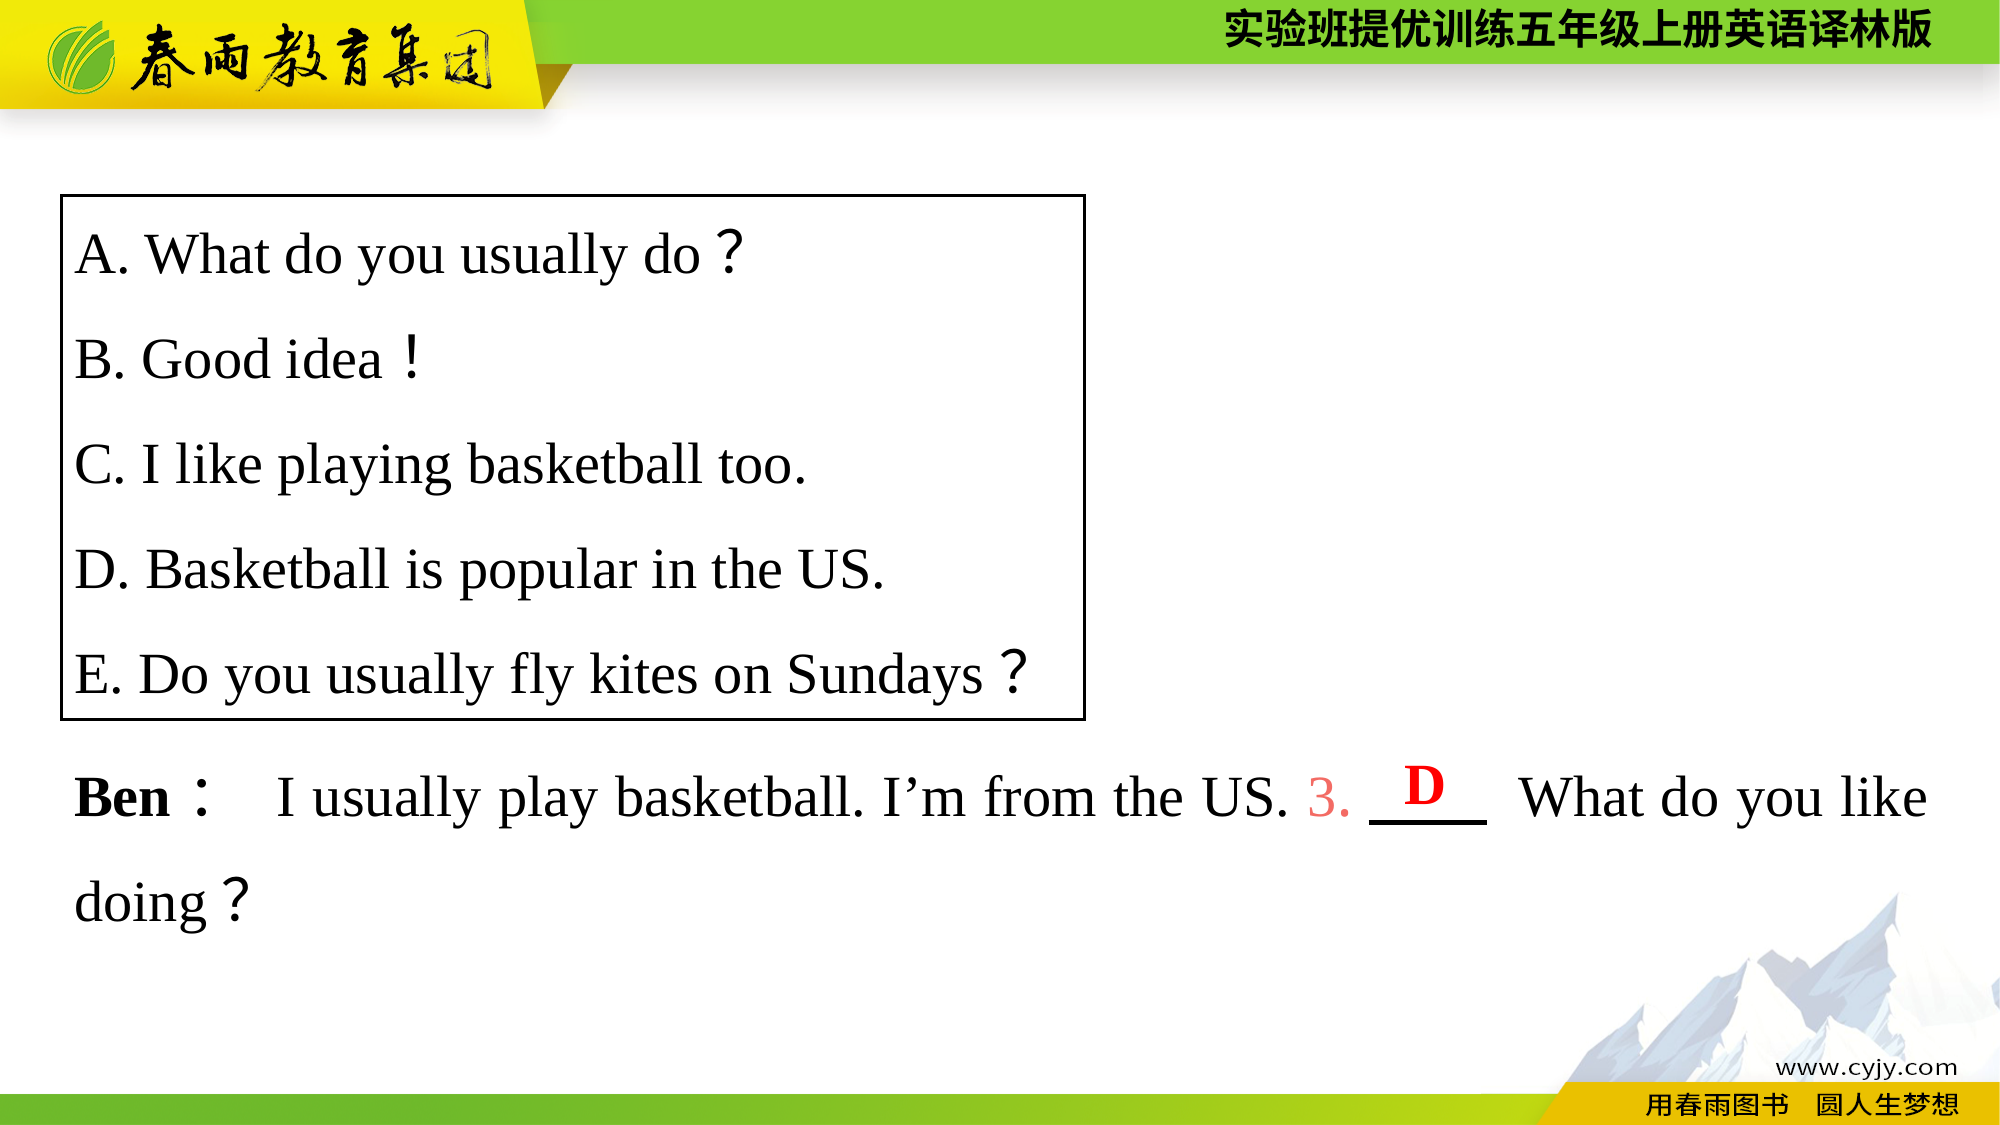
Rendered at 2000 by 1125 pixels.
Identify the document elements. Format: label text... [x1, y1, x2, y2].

picture [0, 0, 2000, 1125]
text_box [61, 195, 1085, 720]
list Ben： I usually play basketball. I’m from the US. 3. What do you like doing？ [59, 715, 1944, 929]
text_box D [1390, 738, 1462, 824]
text_box A. What do you usually do？ B. Good idea！ C. I like playing basketball too. D. Basketball is popular in the US. E. Do you usually fly kites on Sundays？ [59, 172, 1944, 713]
